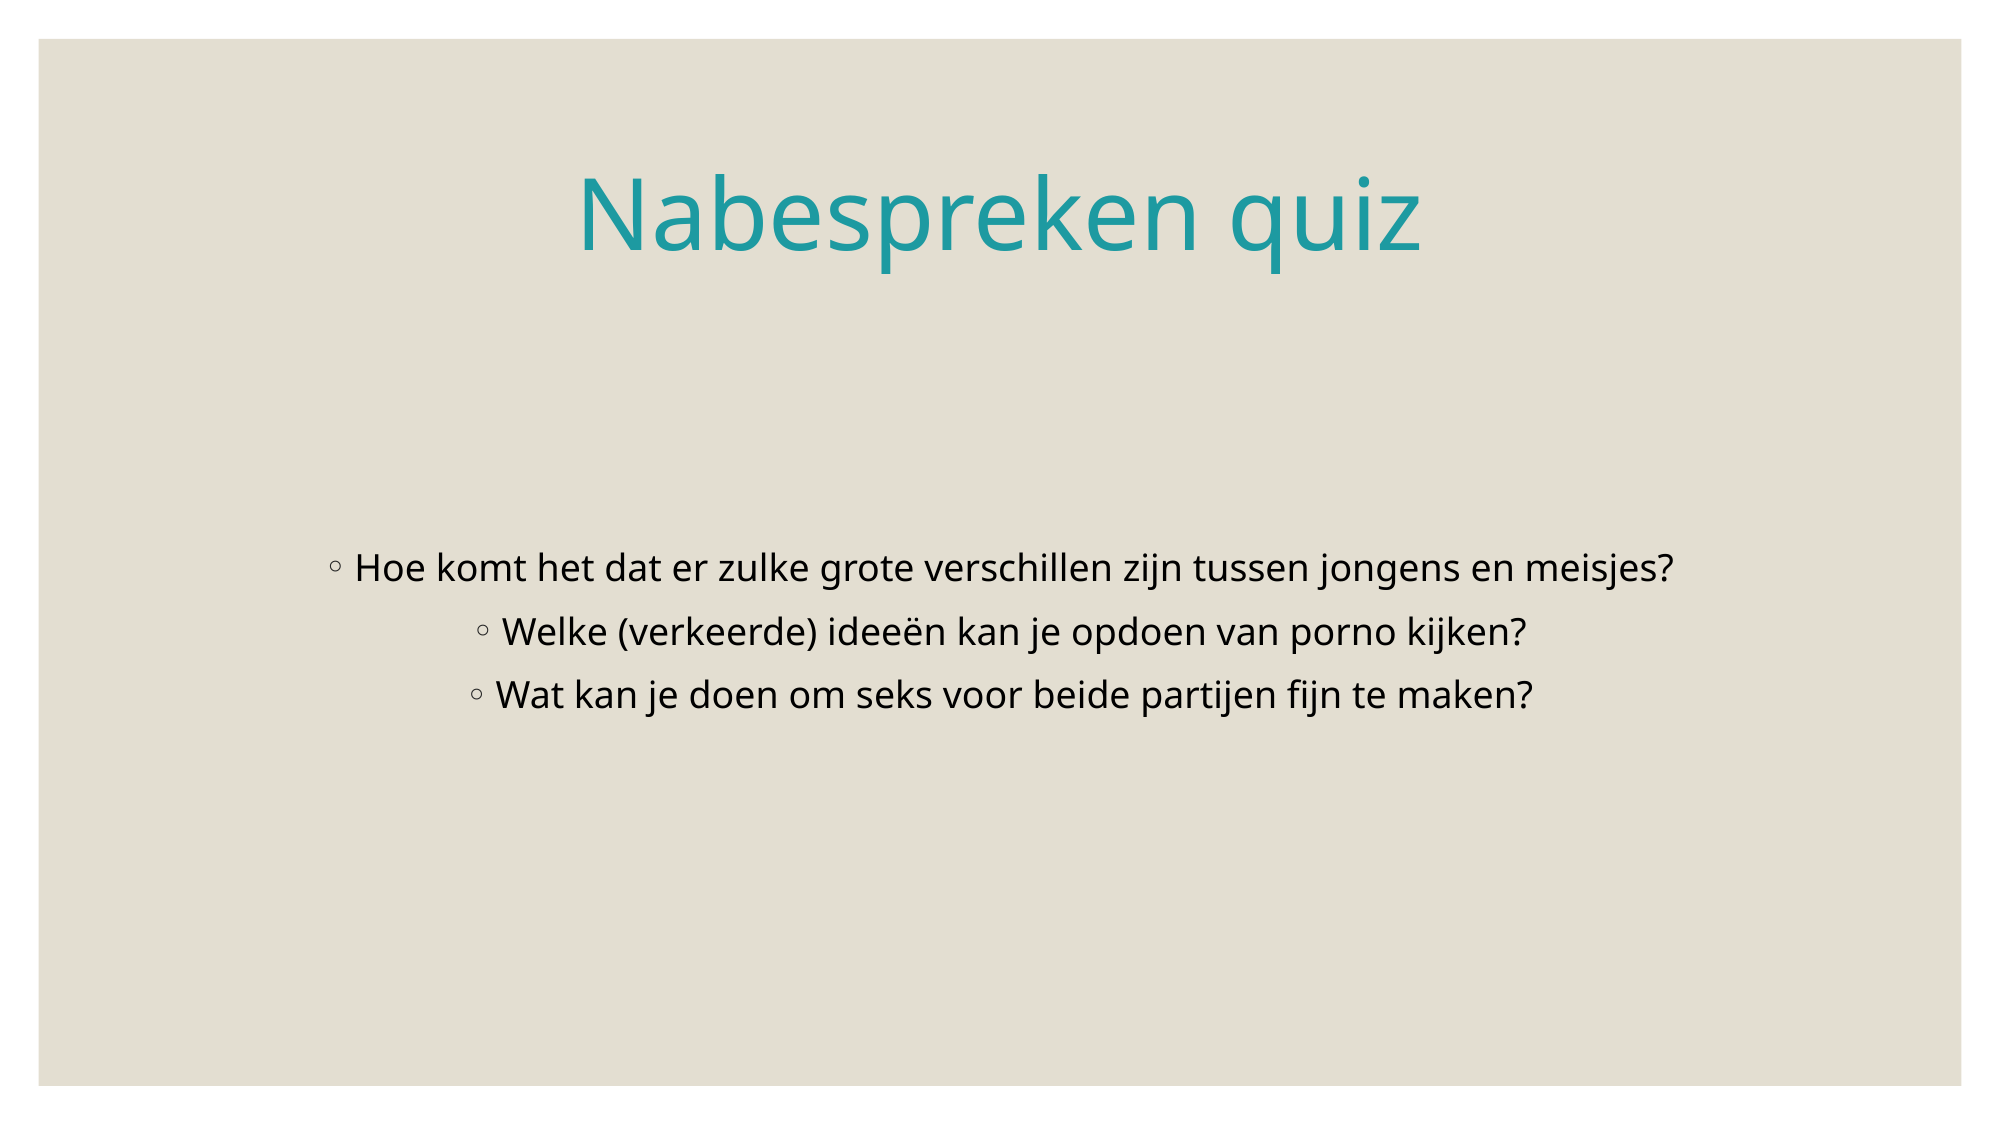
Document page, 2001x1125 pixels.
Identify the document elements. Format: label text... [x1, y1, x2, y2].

title Nabespreken quiz [174, 105, 1825, 331]
list Hoe komt het dat er zulke grote verschillen zijn tussen jongens en meisjes? Welke (verkeerde) ideeën kan je opdoen van porno kijken? Wat kan je doen om seks voor beide partijen fijn te maken? [174, 345, 1825, 990]
